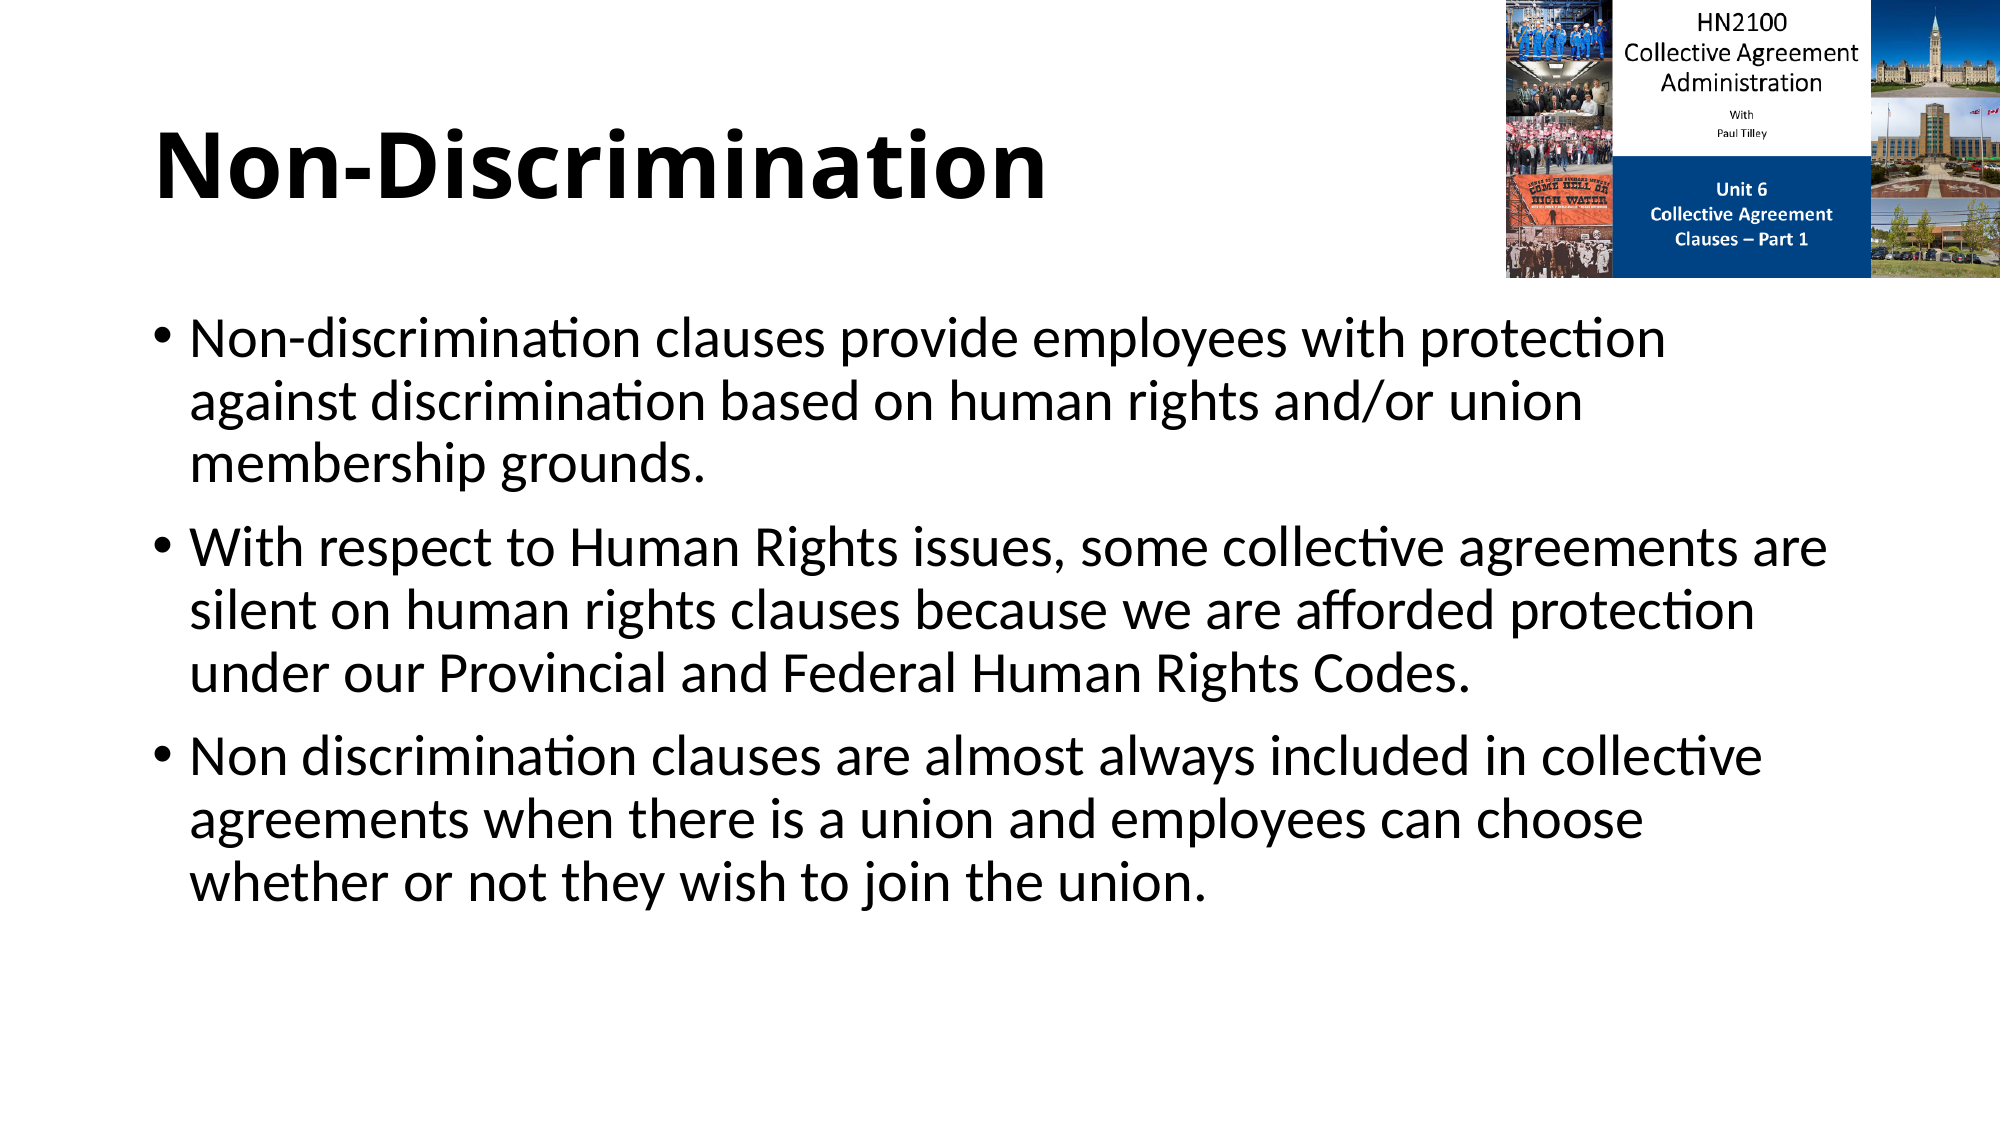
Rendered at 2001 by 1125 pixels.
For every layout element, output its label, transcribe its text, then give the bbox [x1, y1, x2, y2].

list Non-discrimination clauses provide employees with protection against discrimination based on human rights and/or union membership grounds. With respect to Human Rights issues, some collective agreements are silent on human rights clauses because we are afforded protection under our Provincial and Federal Human Rights Codes. Non discrimination clauses are almost always included in collective agreements when there is a union and employees can choose whether or not they wish to join the union. [137, 299, 1863, 1014]
picture [1506, 0, 2000, 278]
title Non-Discrimination [137, 59, 1506, 278]
